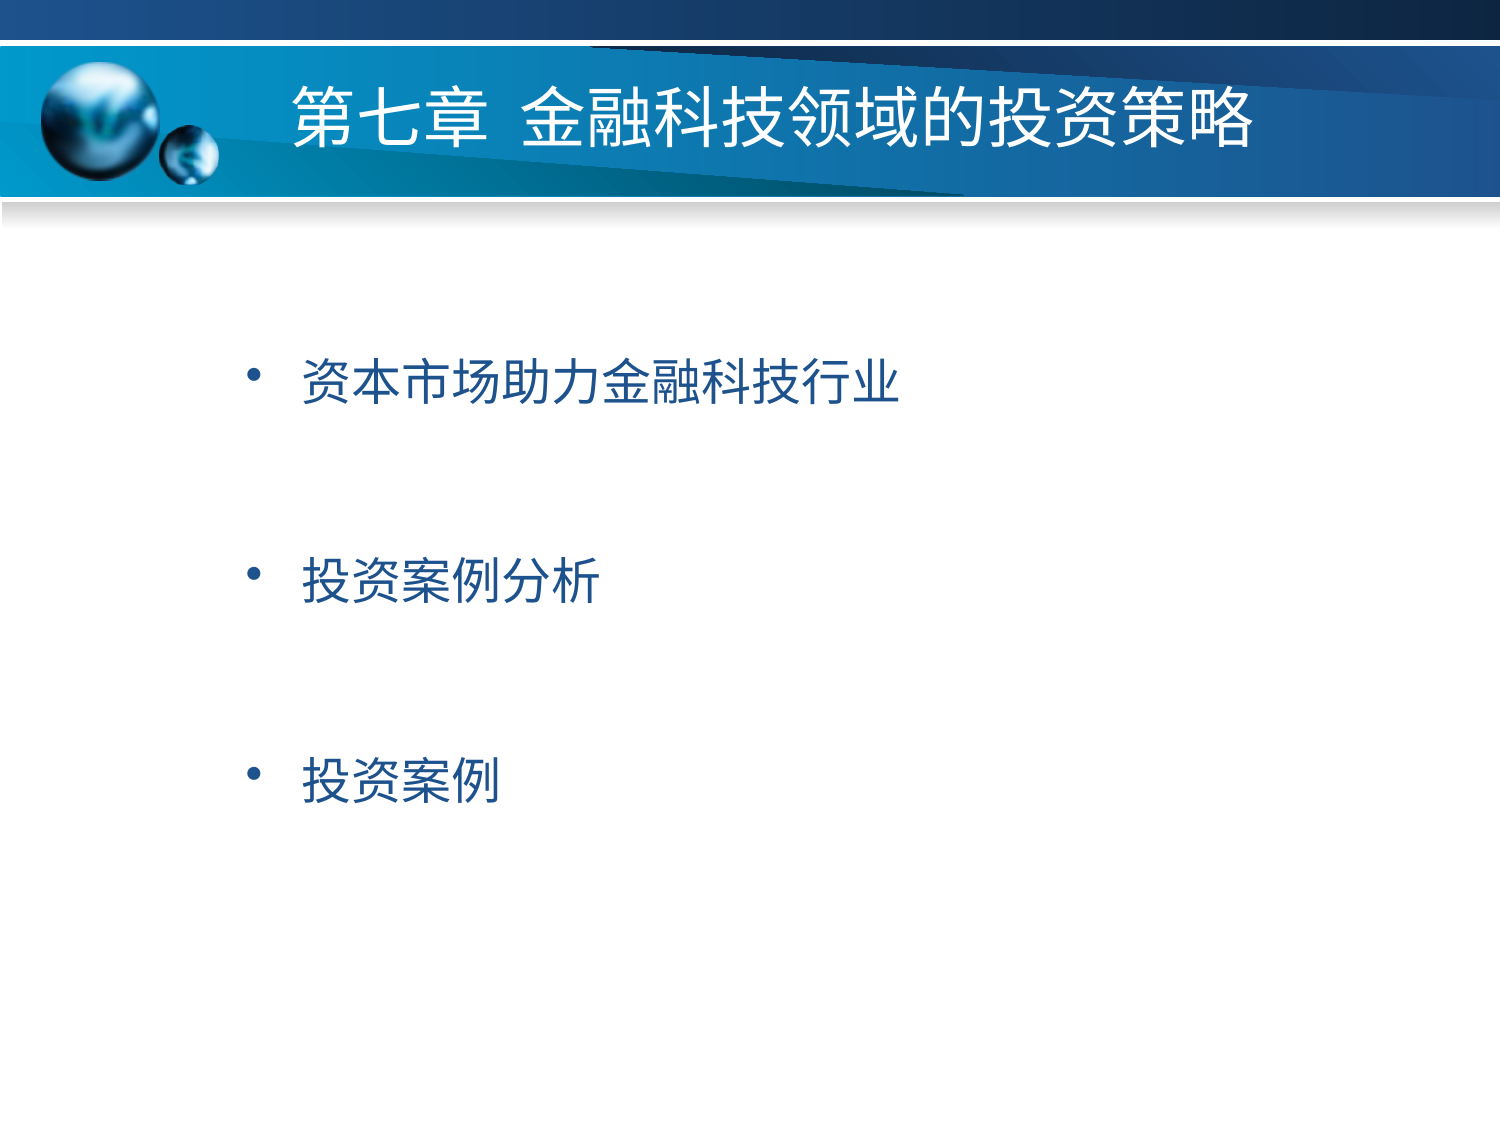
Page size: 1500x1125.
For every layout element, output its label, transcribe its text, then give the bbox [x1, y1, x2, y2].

text_box 资本市场助力金融科技行业 [230, 342, 1270, 418]
title 第七章 金融科技领域的投资策略 [274, 44, 1363, 188]
picture [42, 63, 159, 180]
picture [160, 126, 218, 184]
text_box 投资案例分析 [230, 542, 1270, 618]
text_box 投资案例 [230, 742, 1270, 817]
